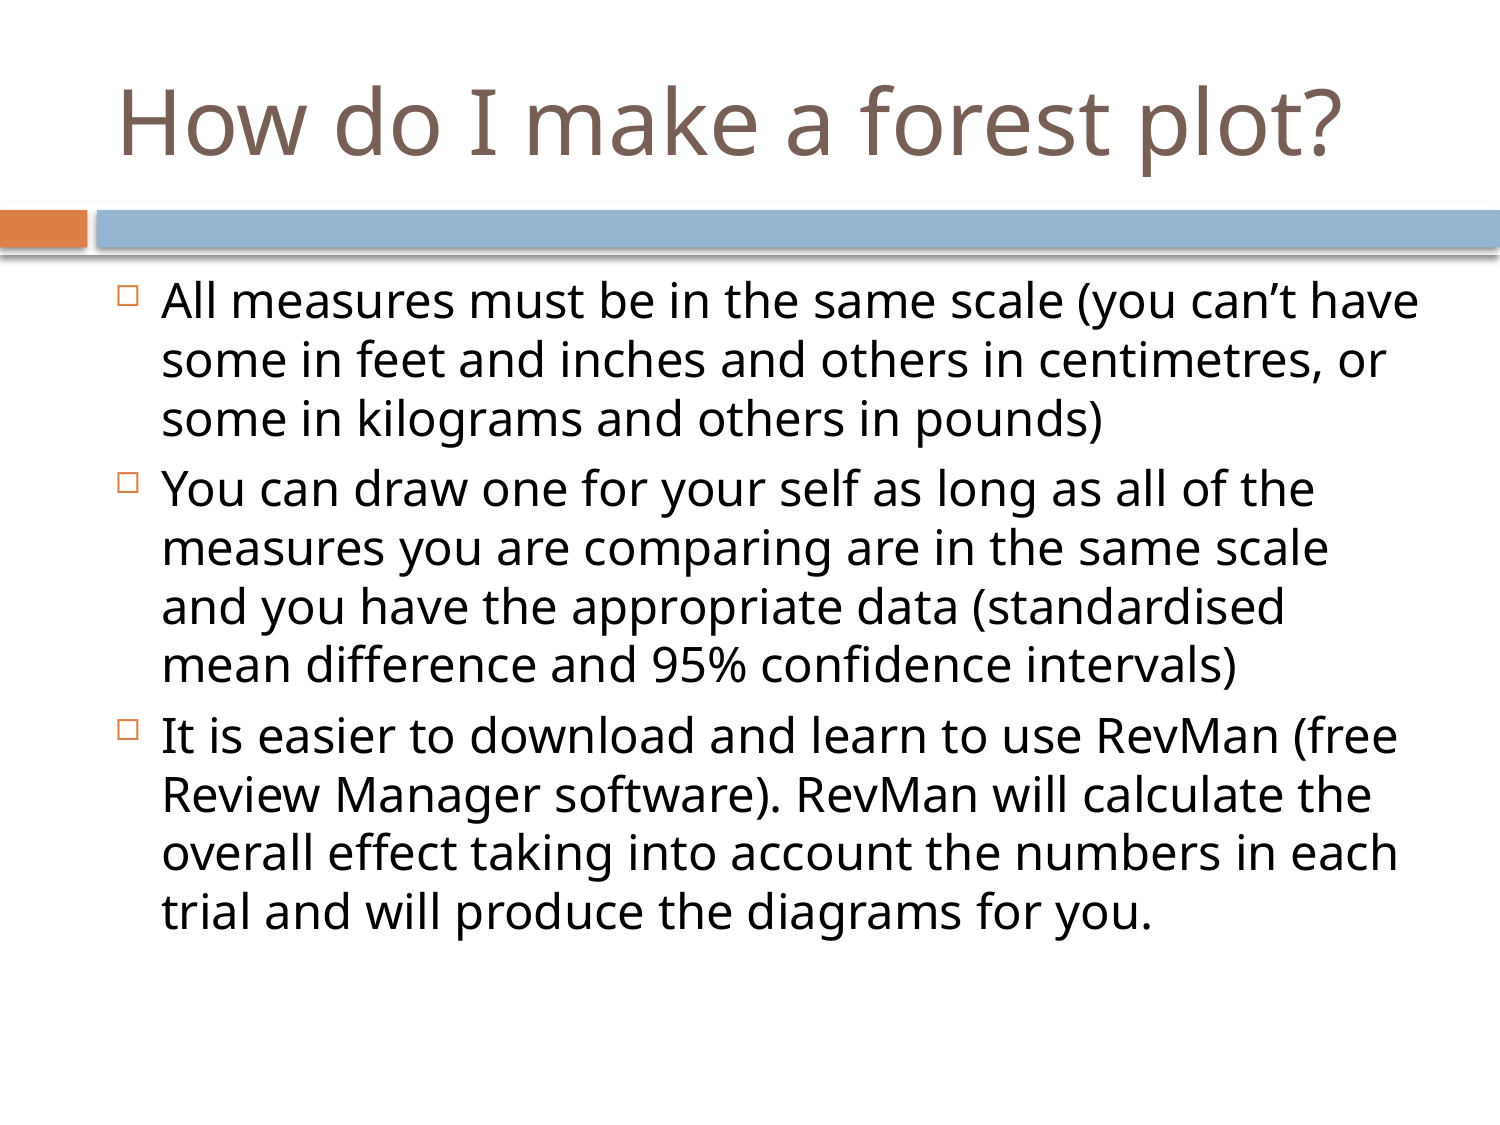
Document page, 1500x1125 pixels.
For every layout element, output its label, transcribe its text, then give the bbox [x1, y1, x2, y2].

title How do I make a forest plot? [100, 37, 1438, 200]
list All measures must be in the same scale (you can’t have some in feet and inches and others in centimetres, or some in kilograms and others in pounds) You can draw one for your self as long as all of the measures you are comparing are in the same scale and you have the appropriate data (standardised mean difference and 95% confidence intervals) It is easier to download and learn to use RevMan (free Review Manager software). RevMan will calculate the overall effect taking into account the numbers in each trial and will produce the diagrams for you. [100, 262, 1438, 1000]
